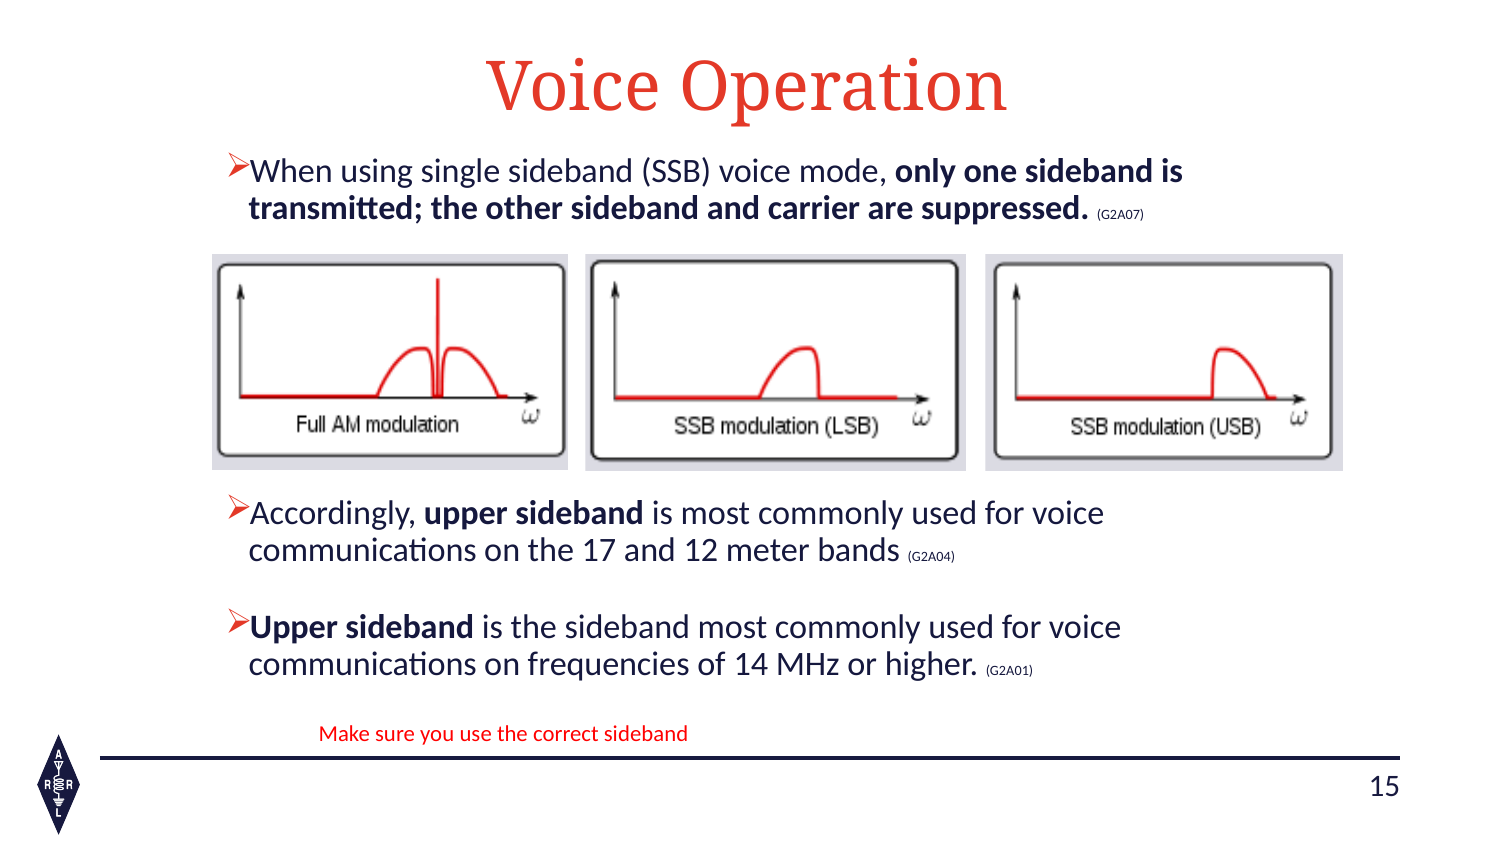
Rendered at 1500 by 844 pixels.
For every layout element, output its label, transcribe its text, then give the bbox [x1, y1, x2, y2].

title Voice Operation [101, 44, 1395, 145]
slide_number 15 [1302, 761, 1400, 807]
list When using single sideband (SSB) voice mode, only one sideband is transmitted; the other sideband and carrier are suppressed. (G2A07) Accordingly, upper sideband is most commonly used for voice communications on the 17 and 12 meter bands (G2A04) Upper sideband is the sideband most commonly used for voice communications on frequencies of 14 MHz or higher. (G2A01) Make sure you use the correct sideband [225, 147, 1242, 758]
picture [37, 734, 80, 835]
picture [585, 254, 966, 471]
picture [985, 254, 1343, 471]
picture [212, 254, 569, 471]
